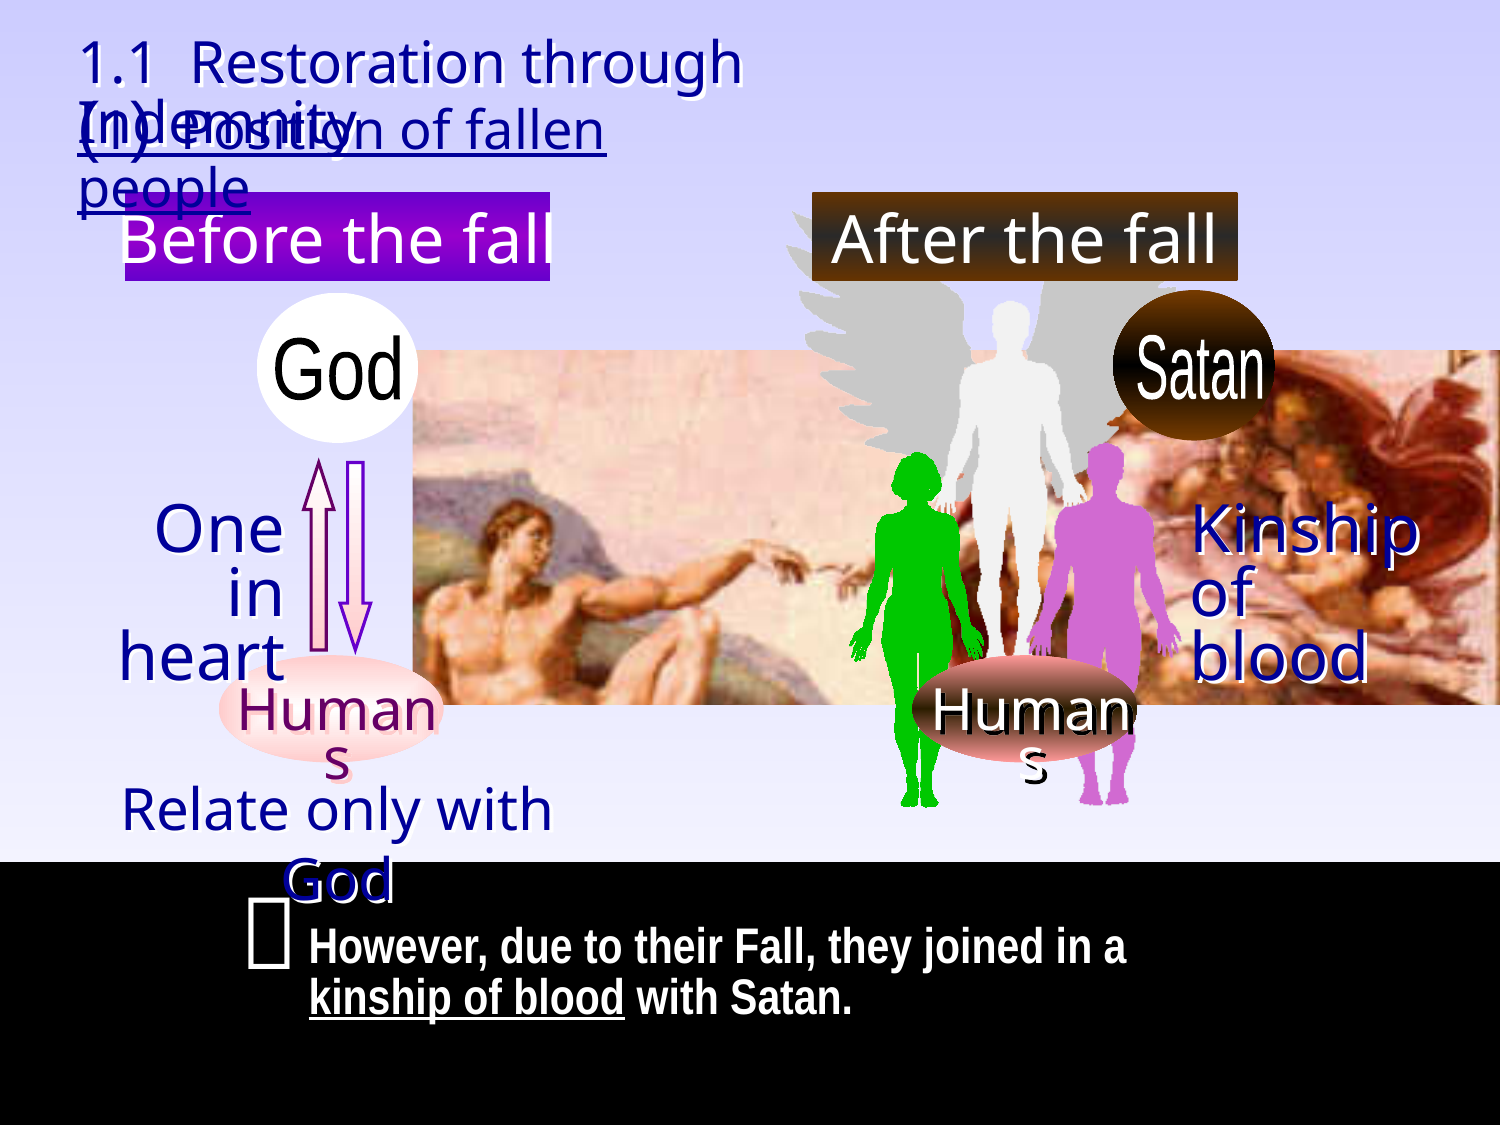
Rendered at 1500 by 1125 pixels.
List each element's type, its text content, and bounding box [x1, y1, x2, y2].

picture [412, 349, 778, 705]
text_box (1) Position of fallen people [62, 87, 738, 226]
text_box 1.1 Restoration through Indemnity [62, 29, 913, 163]
text_box After the fall [812, 192, 1238, 281]
text_box Relate only with God [74, 764, 600, 920]
text_box One in heart [37, 494, 300, 701]
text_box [224, 909, 1288, 1033]
text_box Before the fall [125, 226, 550, 281]
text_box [218, 654, 457, 763]
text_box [778, 205, 1201, 813]
text_box [303, 462, 334, 651]
picture [1201, 349, 1500, 705]
text_box [0, 862, 1500, 1125]
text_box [912, 654, 1151, 763]
text_box [339, 462, 371, 651]
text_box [1112, 289, 1276, 441]
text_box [256, 292, 419, 444]
